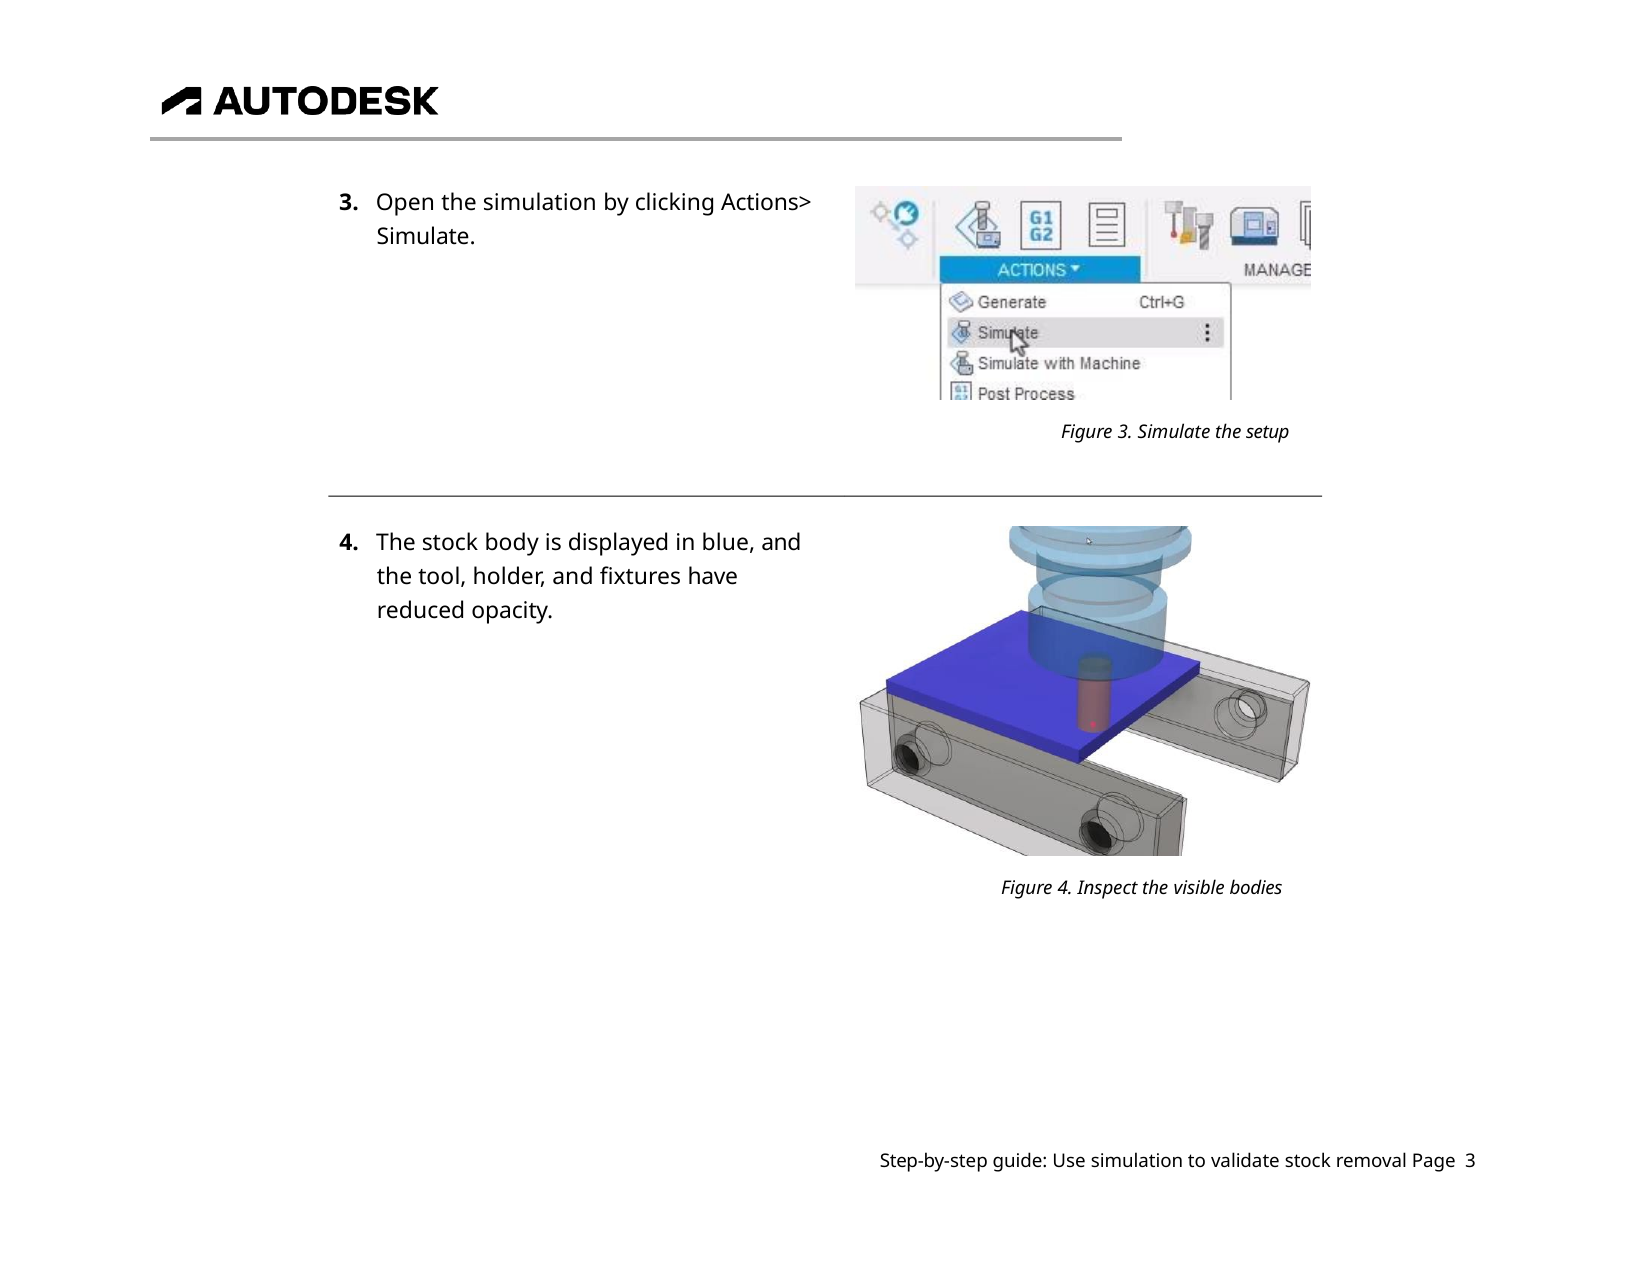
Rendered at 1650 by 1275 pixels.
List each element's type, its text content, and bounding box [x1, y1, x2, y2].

text_box Figure 4. Inspect the visible bodies [999, 873, 1313, 899]
text_box Figure 3. Simulate the setup [1059, 417, 1313, 442]
text_box 4. The stock body is displayed in blue, and the tool, holder, and fixtures have reduced opacity. [337, 518, 808, 624]
picture [161, 86, 439, 115]
text_box 3. Open the simulation by clicking Actions> Simulate. [337, 178, 820, 250]
picture [854, 186, 1311, 400]
picture [854, 526, 1311, 856]
slide_number Step-by-step guide: Use simulation to validate stock removal Page 10 [877, 1145, 1509, 1275]
